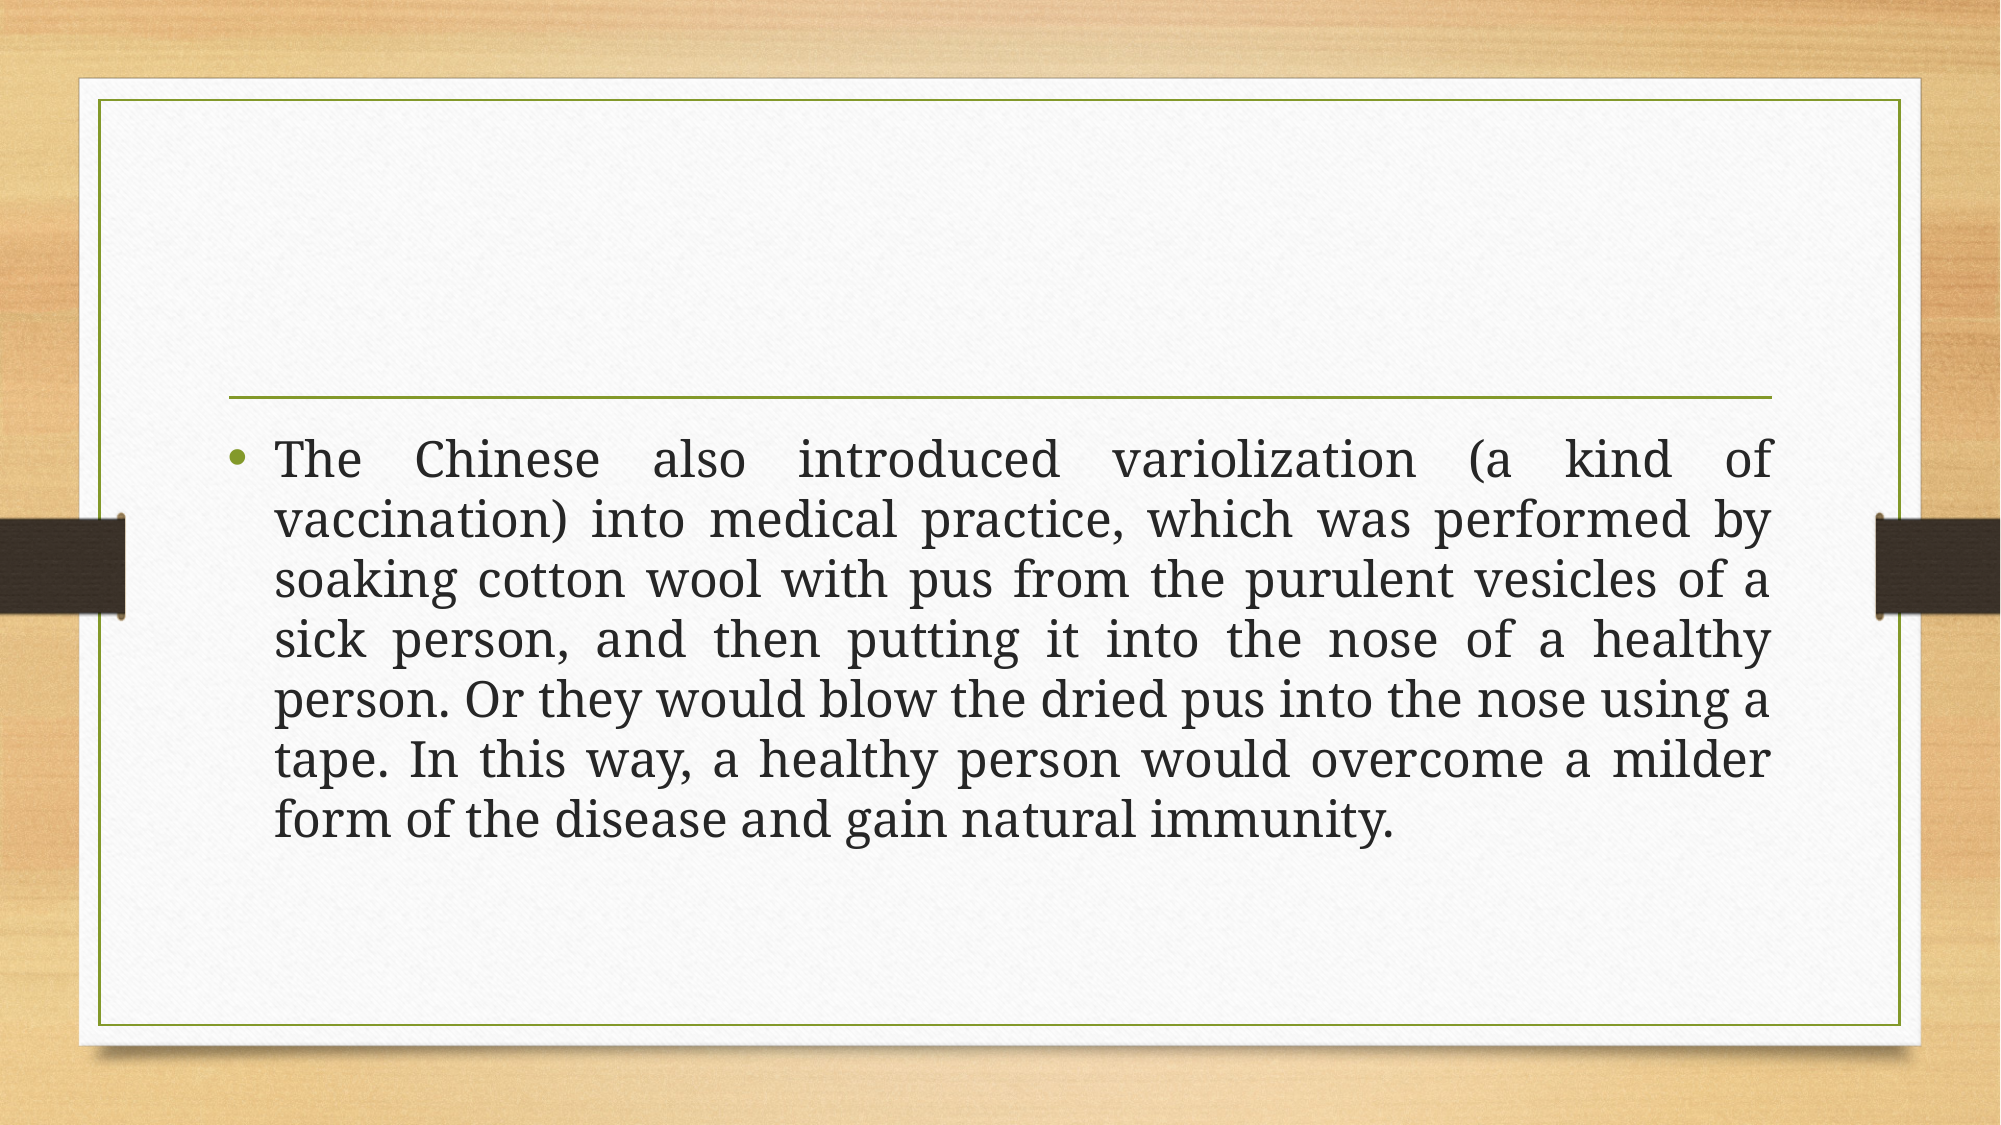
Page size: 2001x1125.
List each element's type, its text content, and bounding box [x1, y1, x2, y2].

picture [0, 0, 2001, 1125]
list The Chinese also introduced variolization (a kind of vaccination) into medical practice, which was performed by soaking cotton wool with pus from the purulent vesicles of a sick person, and then putting it into the nose of a healthy person. Or they would blow the dried pus into the nose using a tape. In this way, a healthy person would overcome a milder form of the disease and gain natural immunity. [212, 419, 1788, 964]
